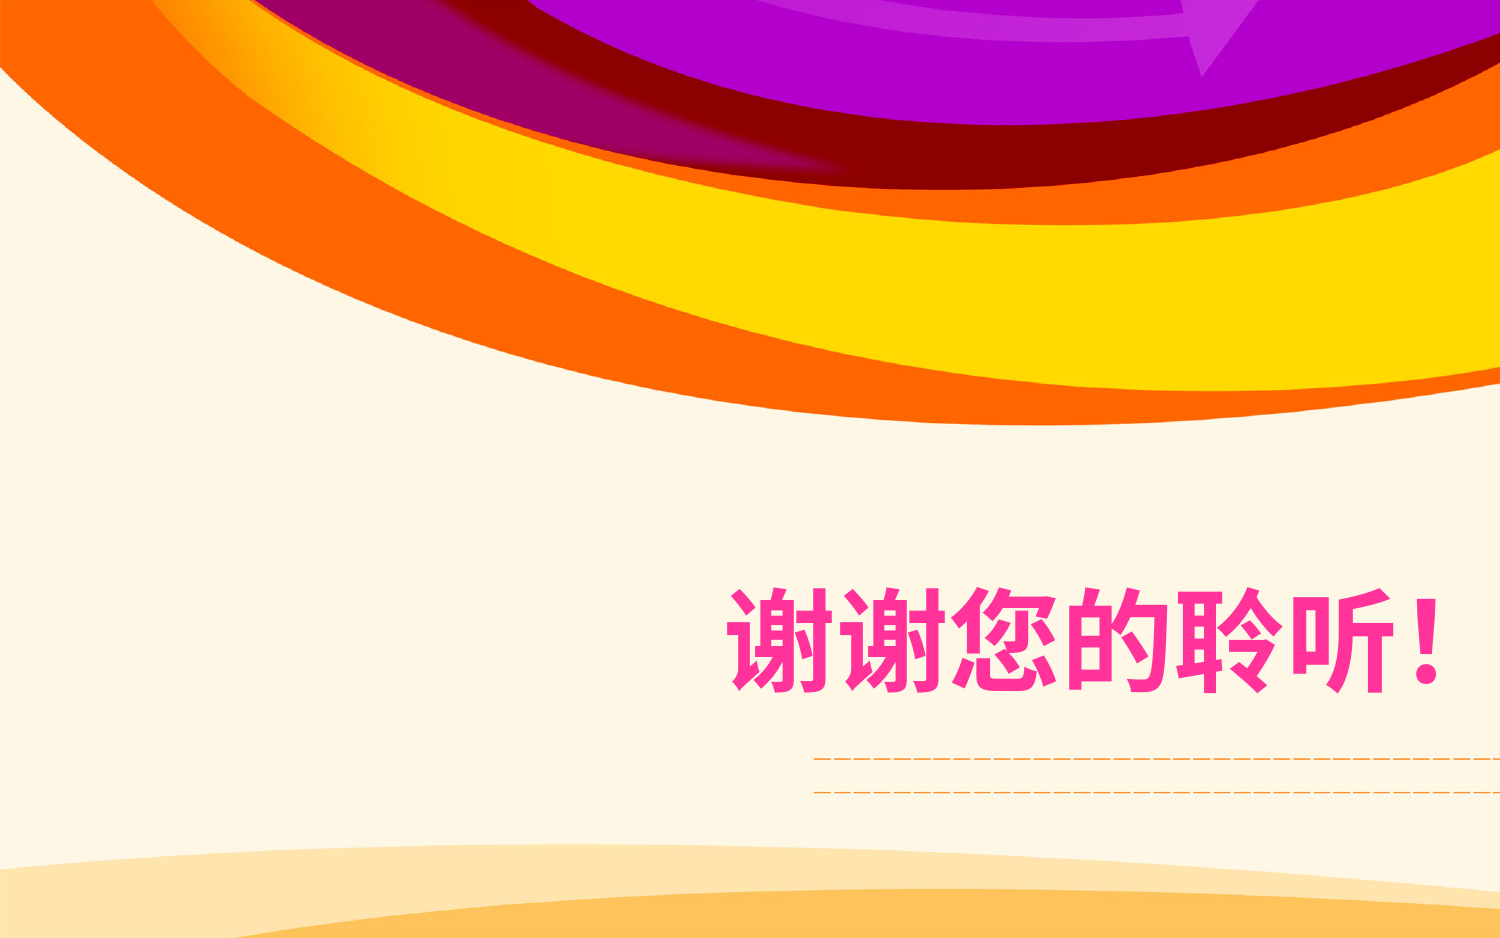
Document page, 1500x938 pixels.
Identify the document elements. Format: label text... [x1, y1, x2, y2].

text_box 谢谢您的聆听！ [708, 563, 1500, 714]
picture [0, 0, 1500, 938]
